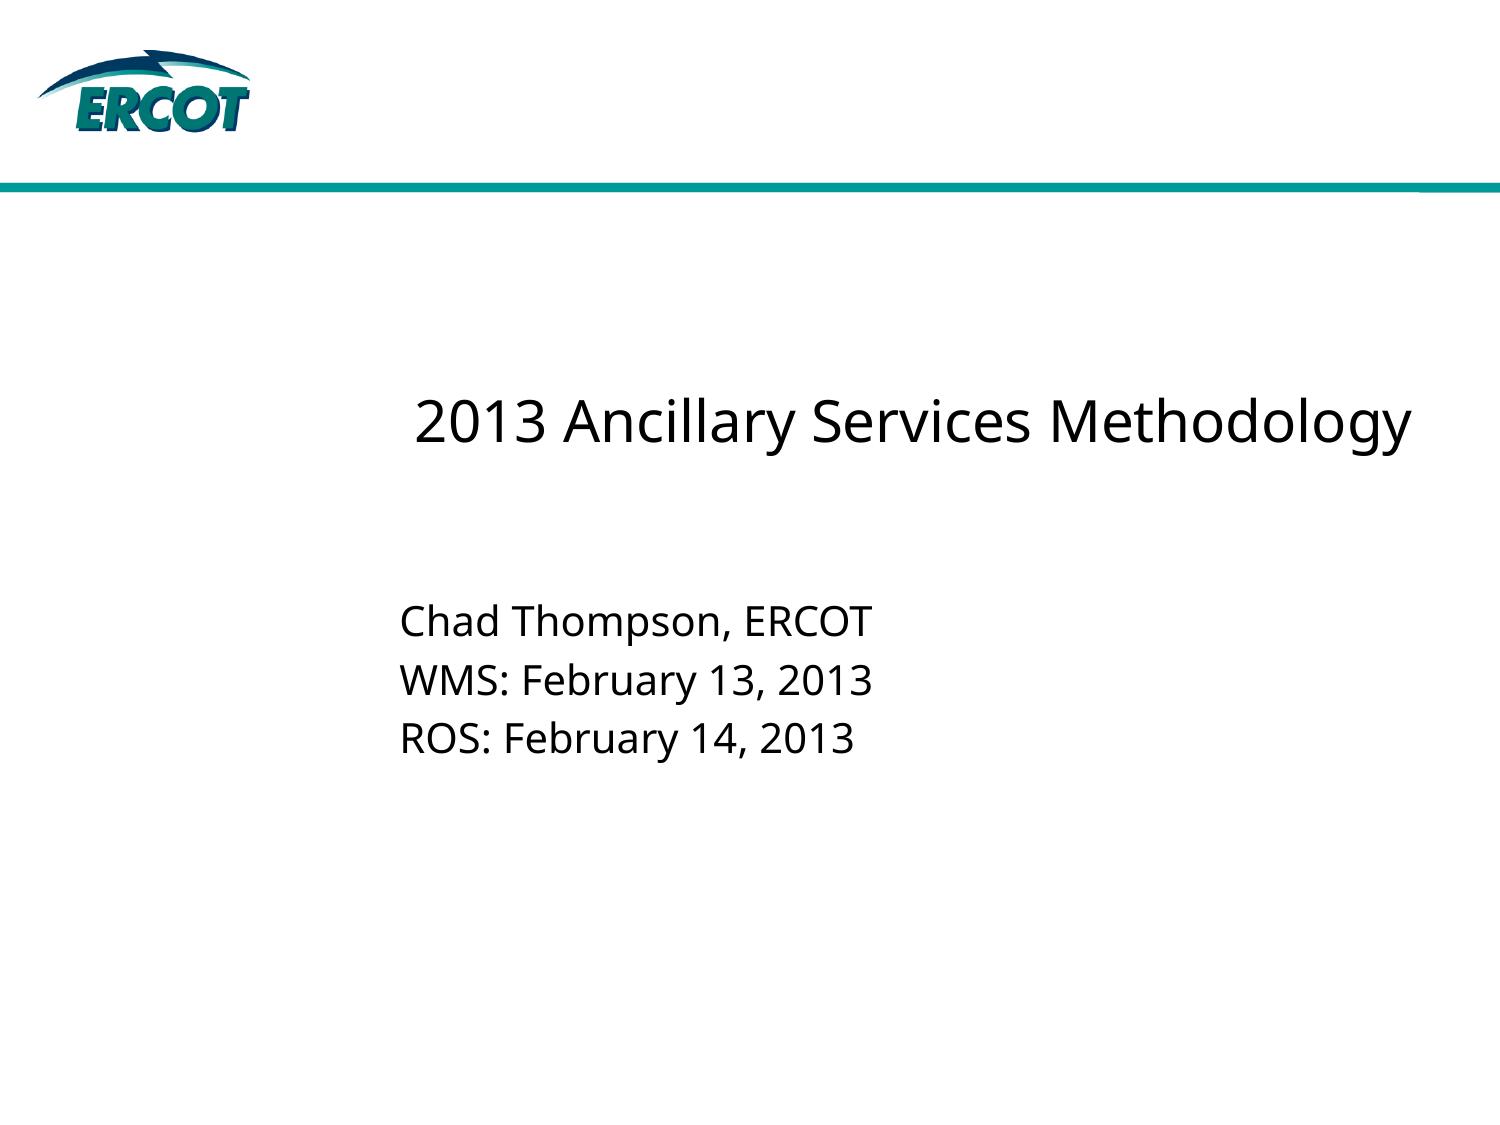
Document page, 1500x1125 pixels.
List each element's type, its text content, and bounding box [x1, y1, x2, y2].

subtitle Chad Thompson, ERCOT WMS: February 13, 2013 ROS: February 14, 2013 [384, 587, 1426, 776]
title 2013 Ancillary Services Methodology [399, 287, 1446, 551]
picture [37, 50, 250, 136]
